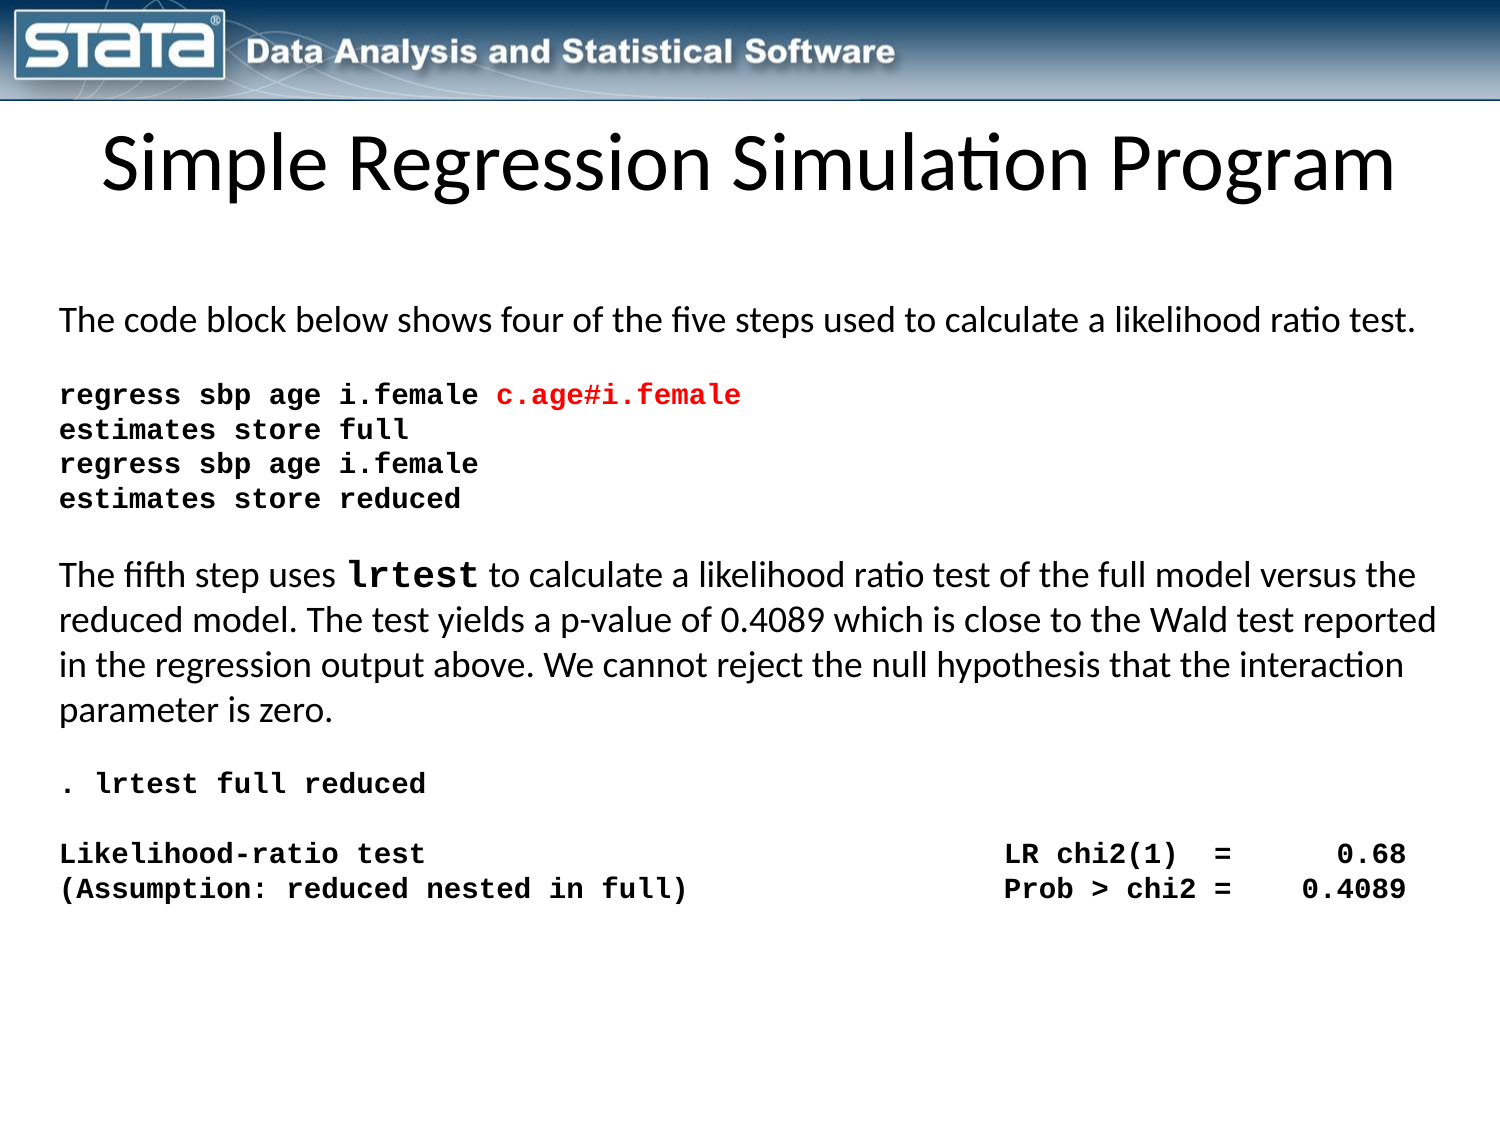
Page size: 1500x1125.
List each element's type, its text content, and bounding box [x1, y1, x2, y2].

picture [0, 0, 1500, 99]
text_box Simple Regression Simulation Program [0, 99, 1500, 215]
list The code block below shows four of the five steps used to calculate a likelihood ratio test. regress sbp age i.female c.age#i.female estimates store full regress sbp age i.female estimates store reduced The fifth step uses lrtest to calculate a likelihood ratio test of the full model versus the reduced model. The test yields a p-value of 0.4089 which is close to the Wald test reported in the regression output above. We cannot reject the null hypothesis that the interaction parameter is zero. . lrtest full reduced Likelihood-ratio test LR chi2(1) = 0.68 (Assumption: reduced nested in full) Prob > chi2 = 0.4089 [43, 287, 1457, 1025]
